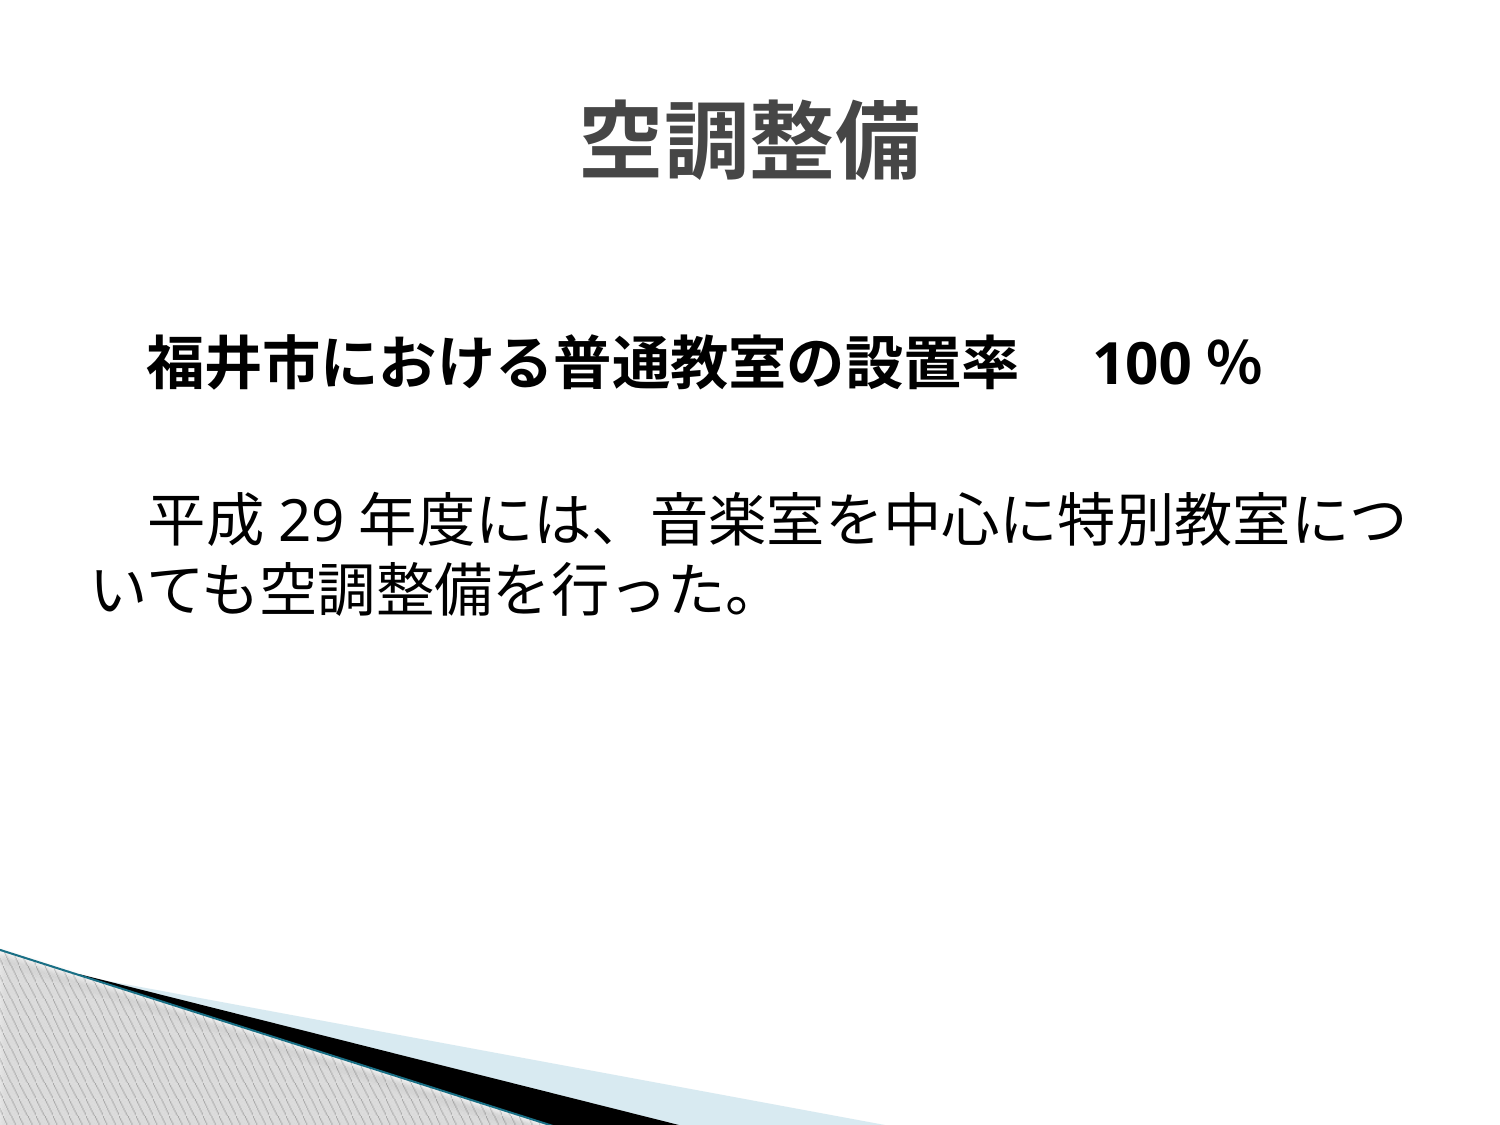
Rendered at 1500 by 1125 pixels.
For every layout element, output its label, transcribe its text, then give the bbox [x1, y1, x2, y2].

list 福井市における普通教室の設置率 100％ 平成29年度には、音楽室を中心に特別教室についても空調整備を行った。 [75, 243, 1425, 986]
title 空調整備 [75, 45, 1425, 233]
